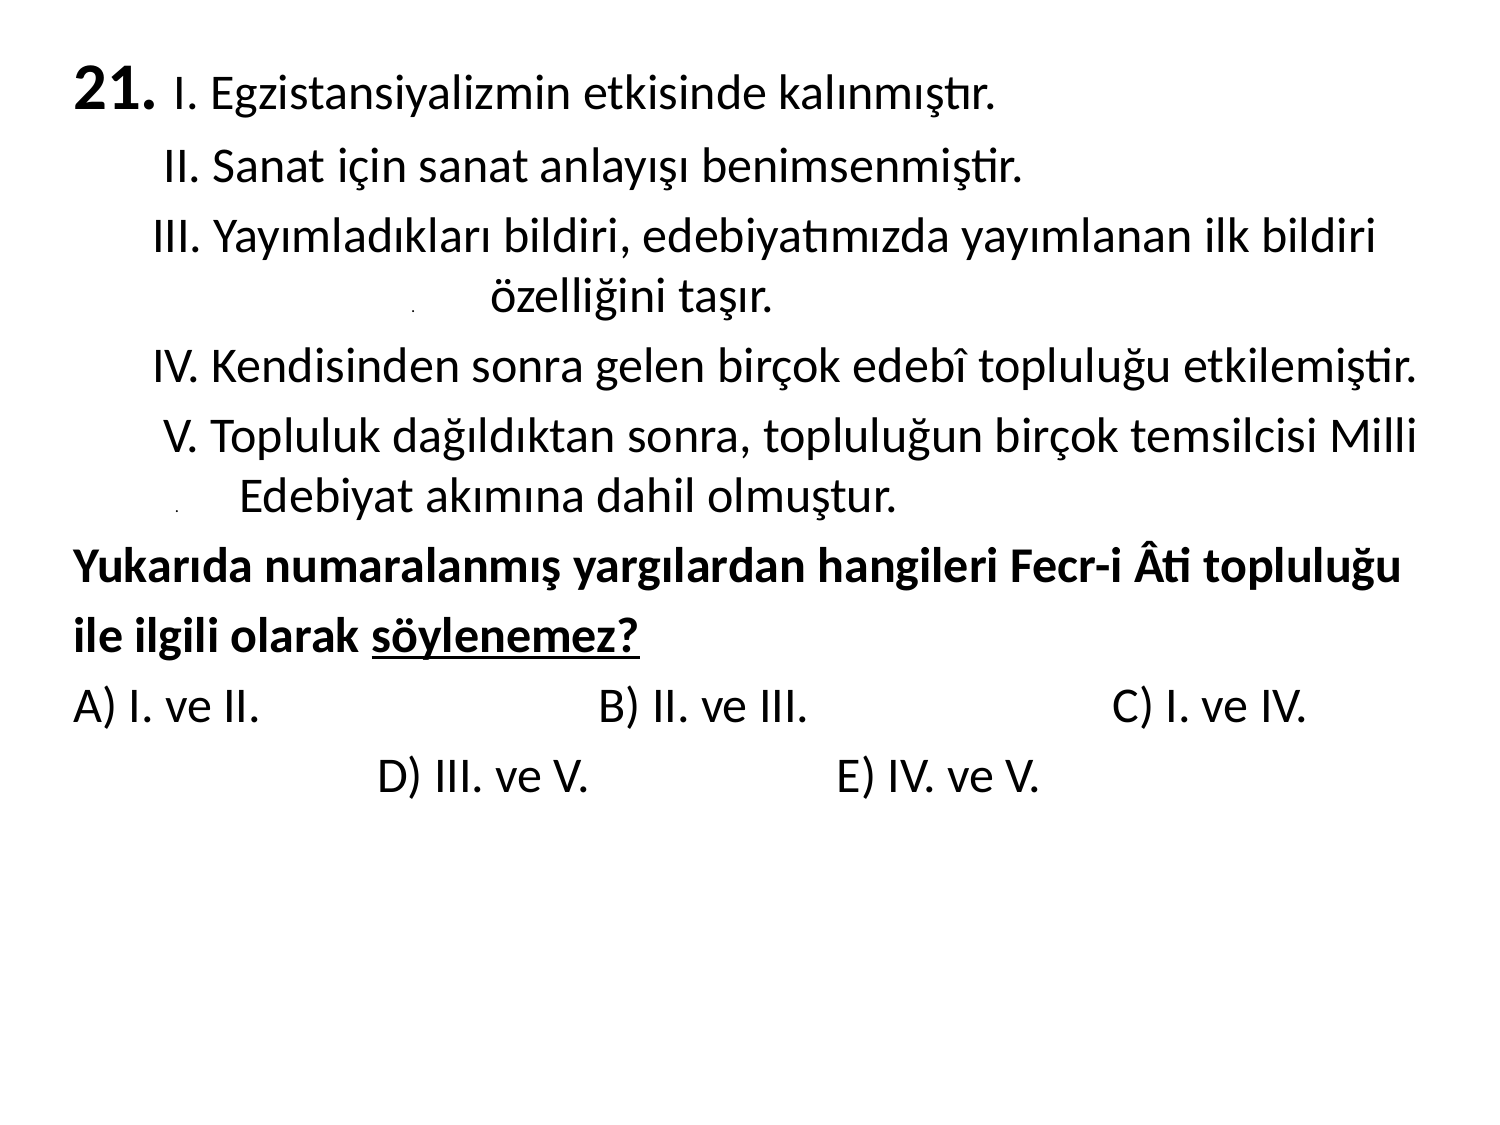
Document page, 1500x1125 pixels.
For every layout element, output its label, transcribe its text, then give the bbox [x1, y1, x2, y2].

list 21. I. Egzistansiyalizmin etkisinde kalınmıştır. II. Sanat için sanat anlayışı benimsenmiştir. III. Yayımladıkları bildiri, edebiyatımızda yayımlanan ilk bildiri . özelliğini taşır. IV. Kendisinden sonra gelen birçok edebî topluluğu etkilemiştir. V. Topluluk dağıldıktan sonra, topluluğun birçok temsilcisi Milli . Edebiyat akımına dahil olmuştur. Yukarıda numaralanmış yargılardan hangileri Fecr-i Âti topluluğu ile ilgili olarak söylenemez? A) I. ve II. B) II. ve III. C) I. ve IV. D) III. ve V. E) IV. ve V. [58, 35, 1442, 1090]
